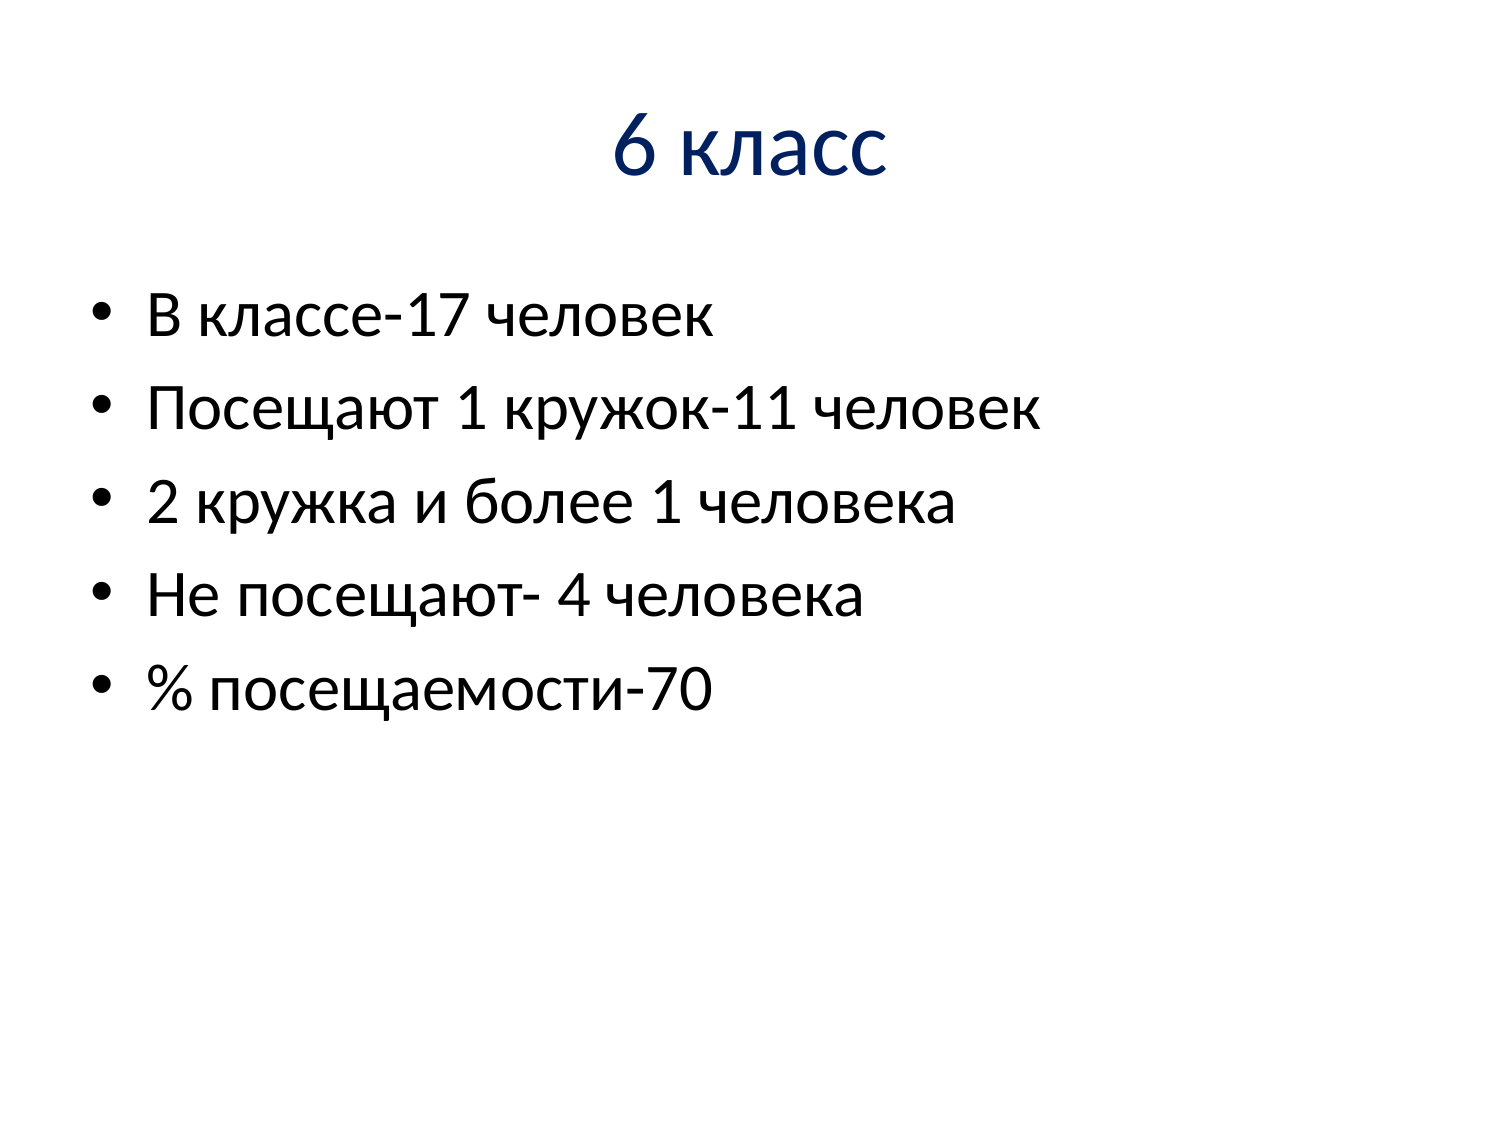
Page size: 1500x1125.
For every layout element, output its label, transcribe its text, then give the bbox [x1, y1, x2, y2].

title 6 класс [75, 45, 1425, 233]
list В классе-17 человек Посещают 1 кружок-11 человек 2 кружка и более 1 человека Не посещают- 4 человека % посещаемости-70 [75, 262, 1425, 1005]
